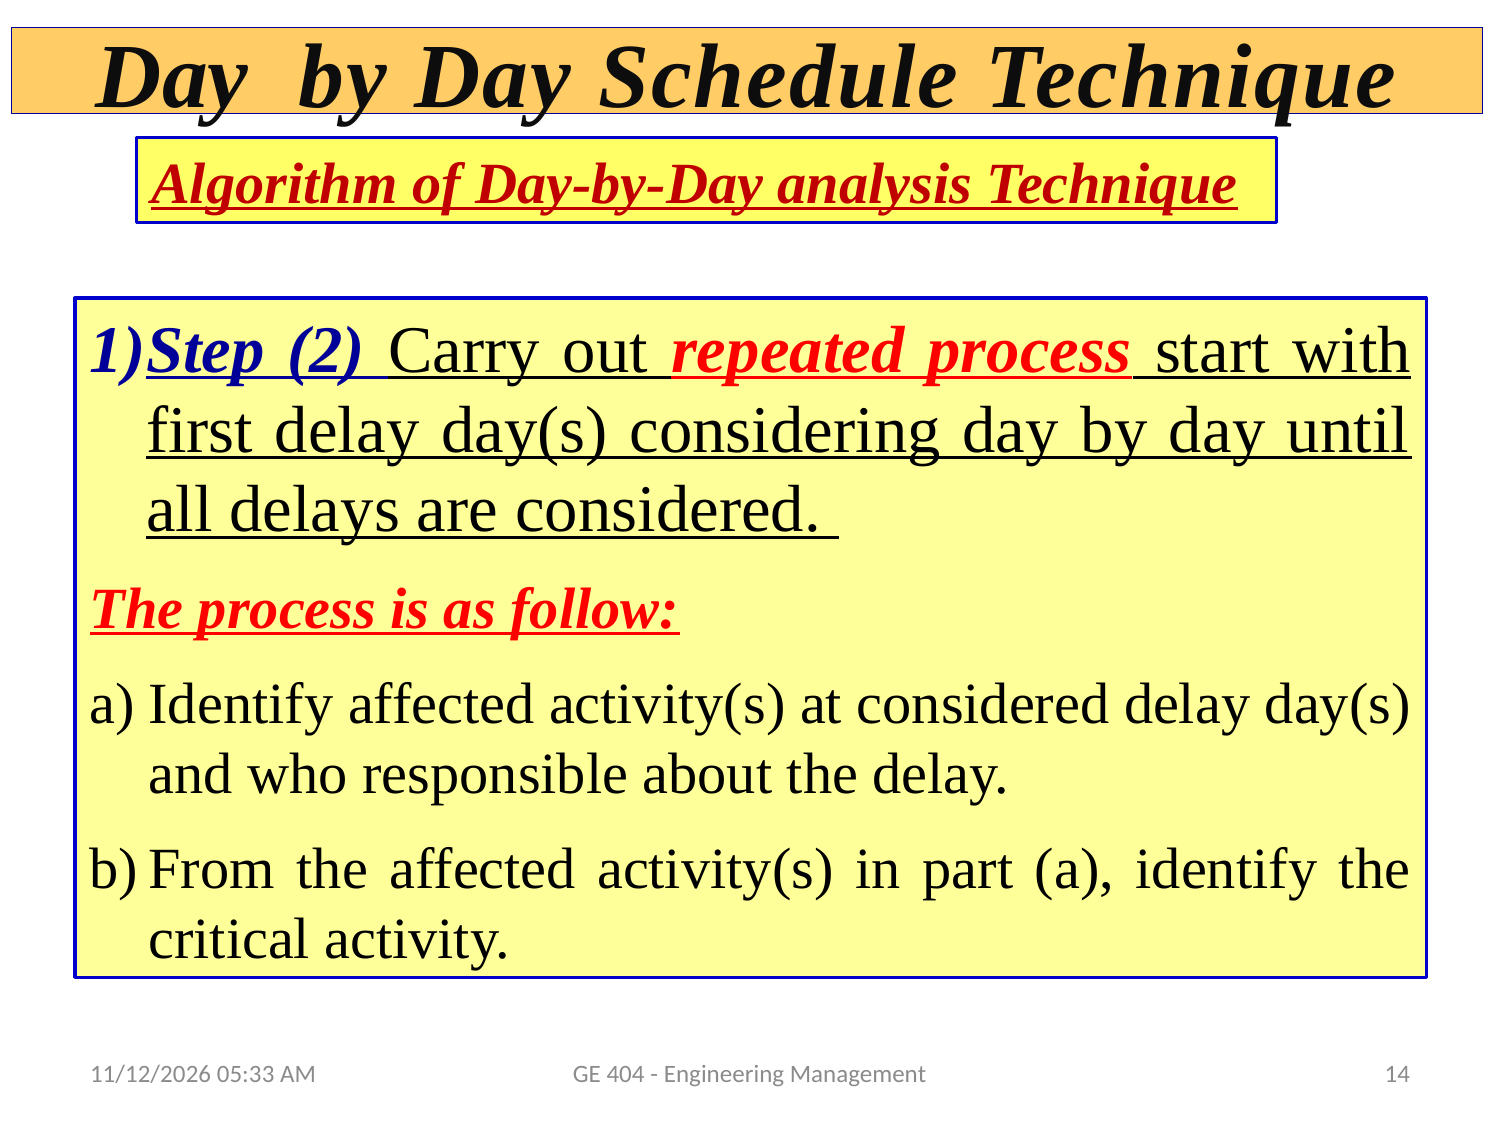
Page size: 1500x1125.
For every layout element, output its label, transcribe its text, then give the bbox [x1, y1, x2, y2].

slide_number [75, 1042, 425, 1103]
text_box Algorithm of Day-by-Day analysis Technique [136, 137, 1277, 223]
footer GE 404 - Engineering Management [512, 1042, 988, 1103]
text_box Step (2) Carry out repeated process start with first delay day(s) considering day by day until all delays are considered. The process is as follow: Identify affected activity(s) at considered delay day(s) and who responsible about the delay. From the affected activity(s) in part (a), identify the critical activity. [74, 297, 1427, 978]
slide_number 14 [1074, 1042, 1425, 1103]
title Day by Day Schedule Technique [11, 27, 1483, 114]
